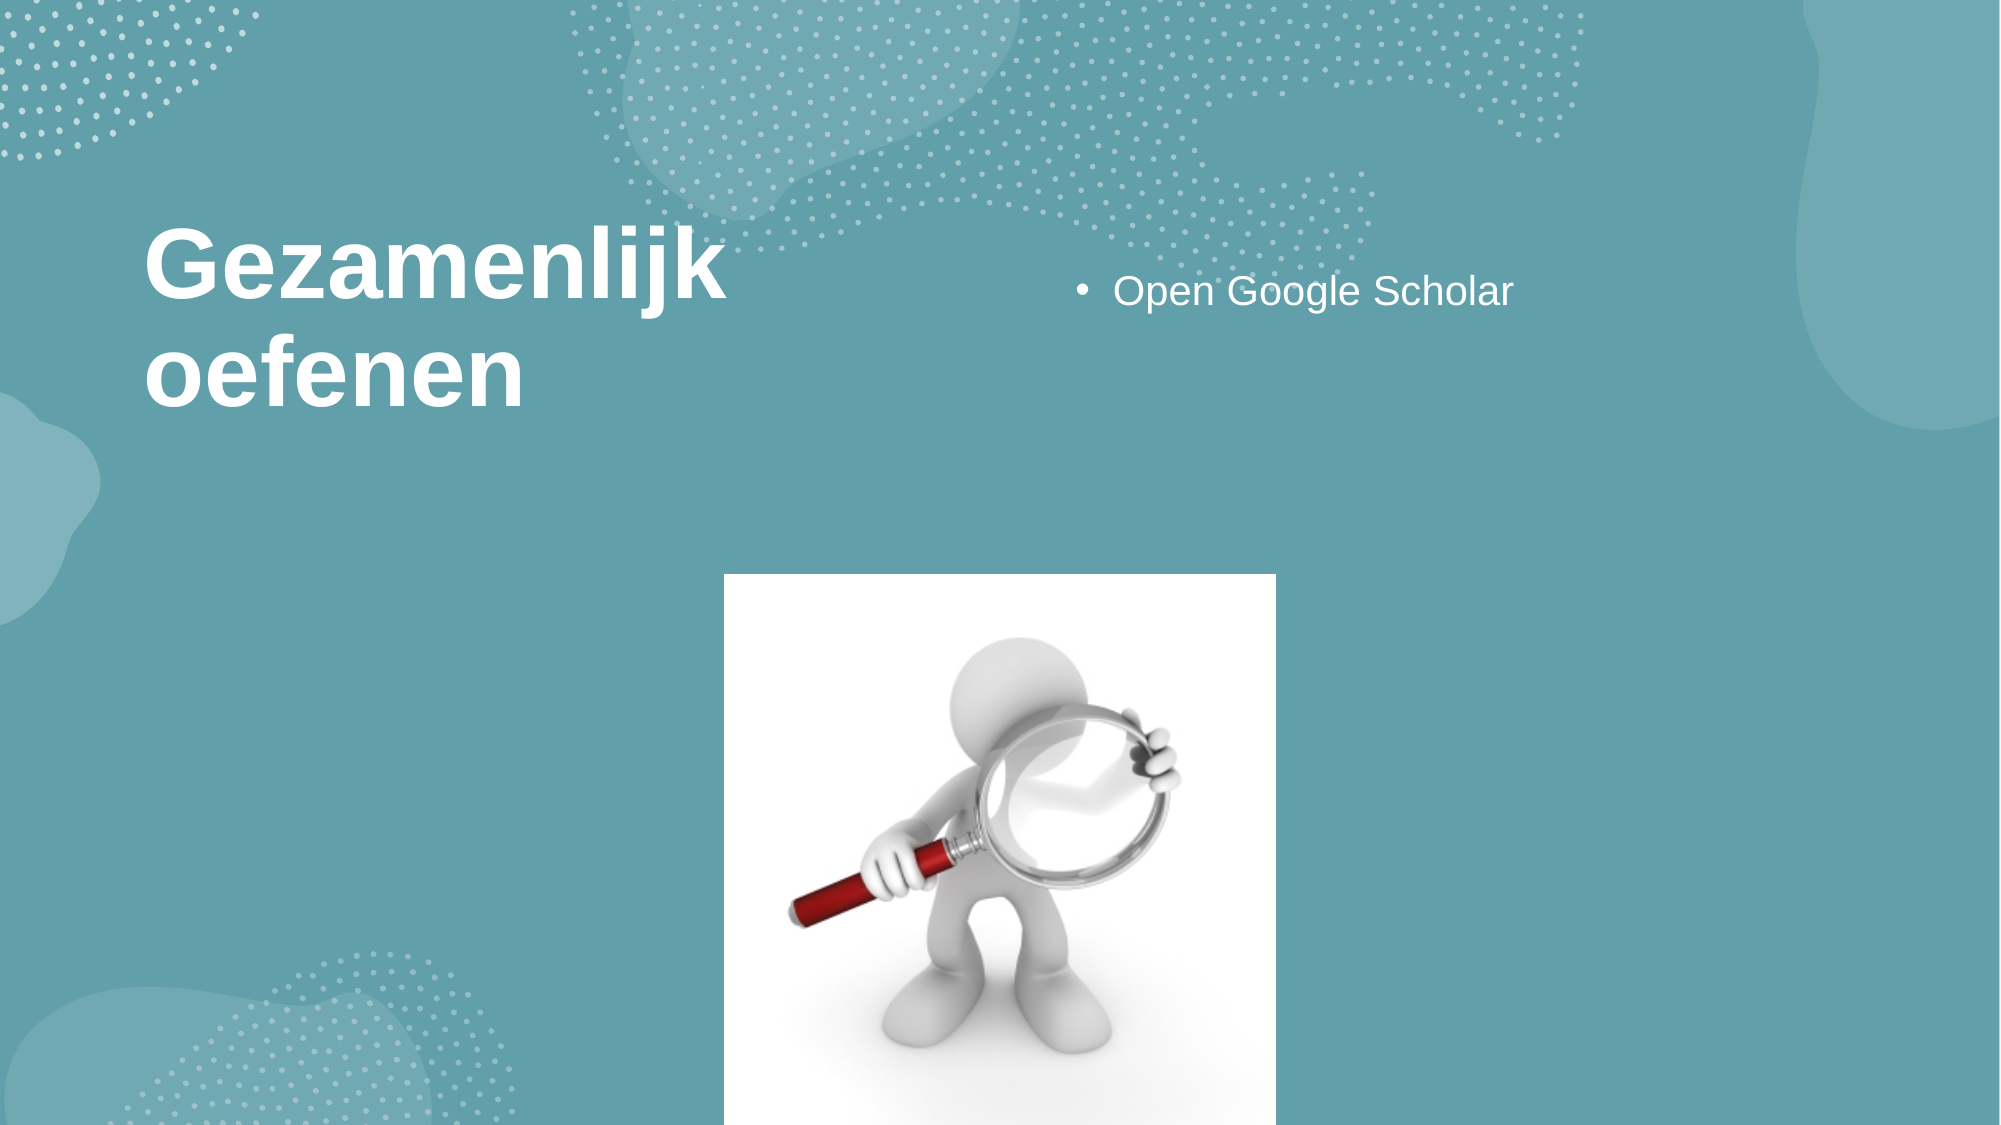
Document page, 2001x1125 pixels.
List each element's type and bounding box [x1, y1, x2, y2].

text_box [0, 0, 2000, 1125]
